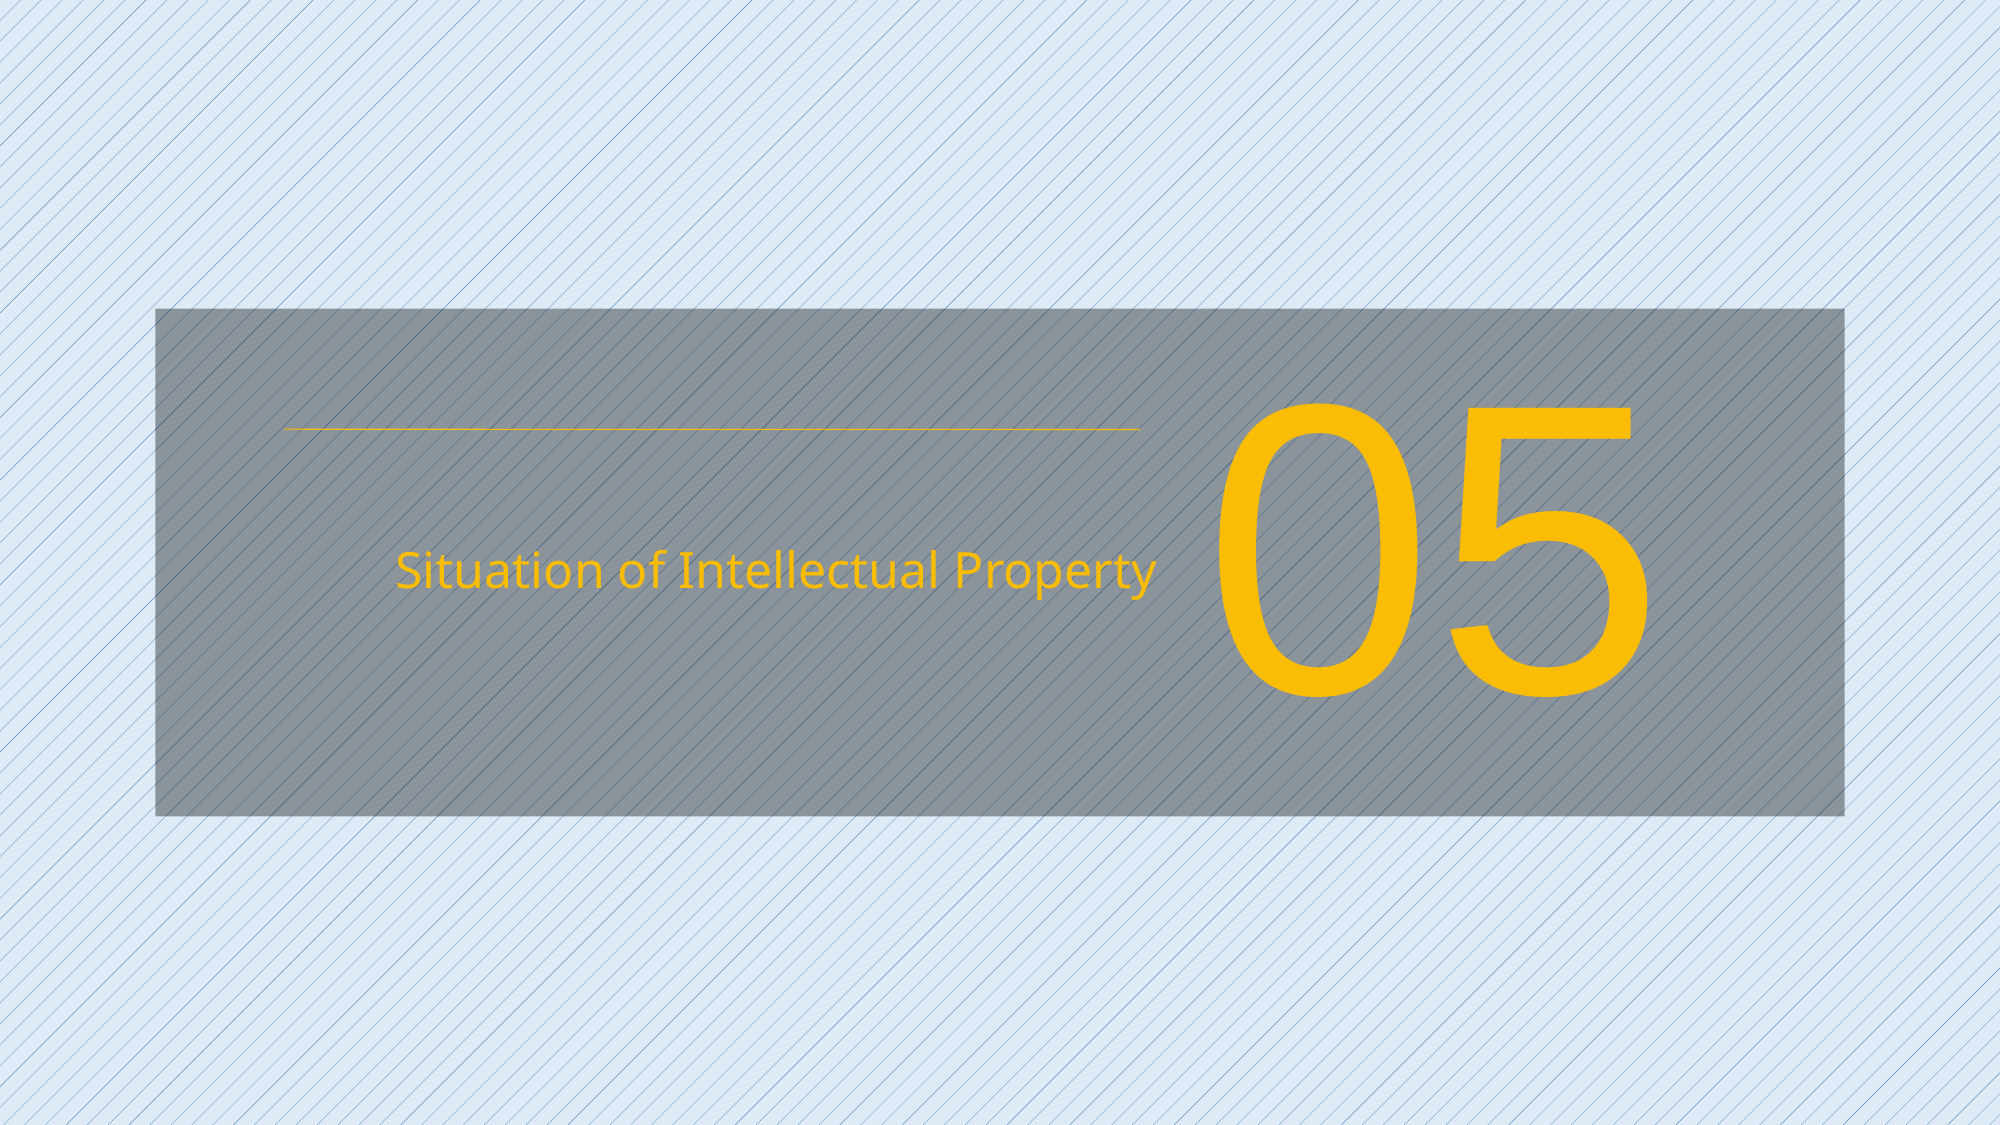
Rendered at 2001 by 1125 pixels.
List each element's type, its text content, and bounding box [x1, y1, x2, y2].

text_box 05 [1188, 268, 1781, 788]
text_box Situation of Intellectual Property [204, 518, 1173, 607]
